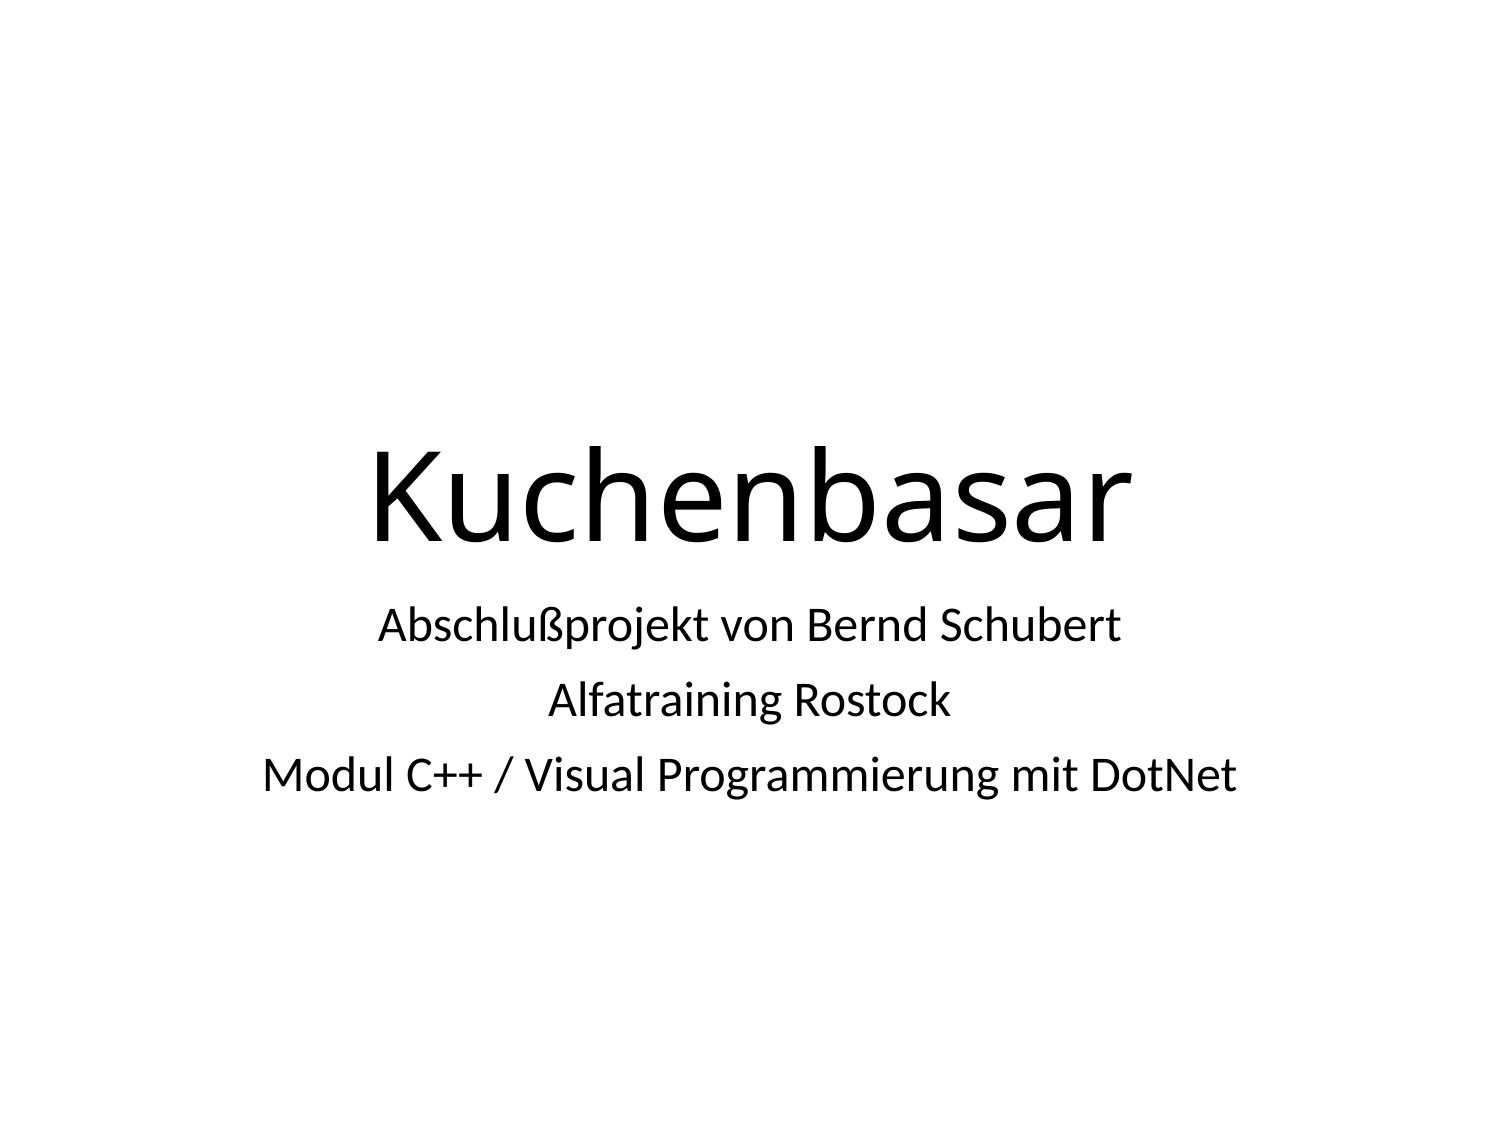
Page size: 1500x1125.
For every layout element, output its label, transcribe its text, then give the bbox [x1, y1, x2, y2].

subtitle Abschlußprojekt von Bernd Schubert Alfatraining Rostock Modul C++ / Visual Programmierung mit DotNet [187, 590, 1313, 863]
title Kuchenbasar [112, 184, 1388, 576]
